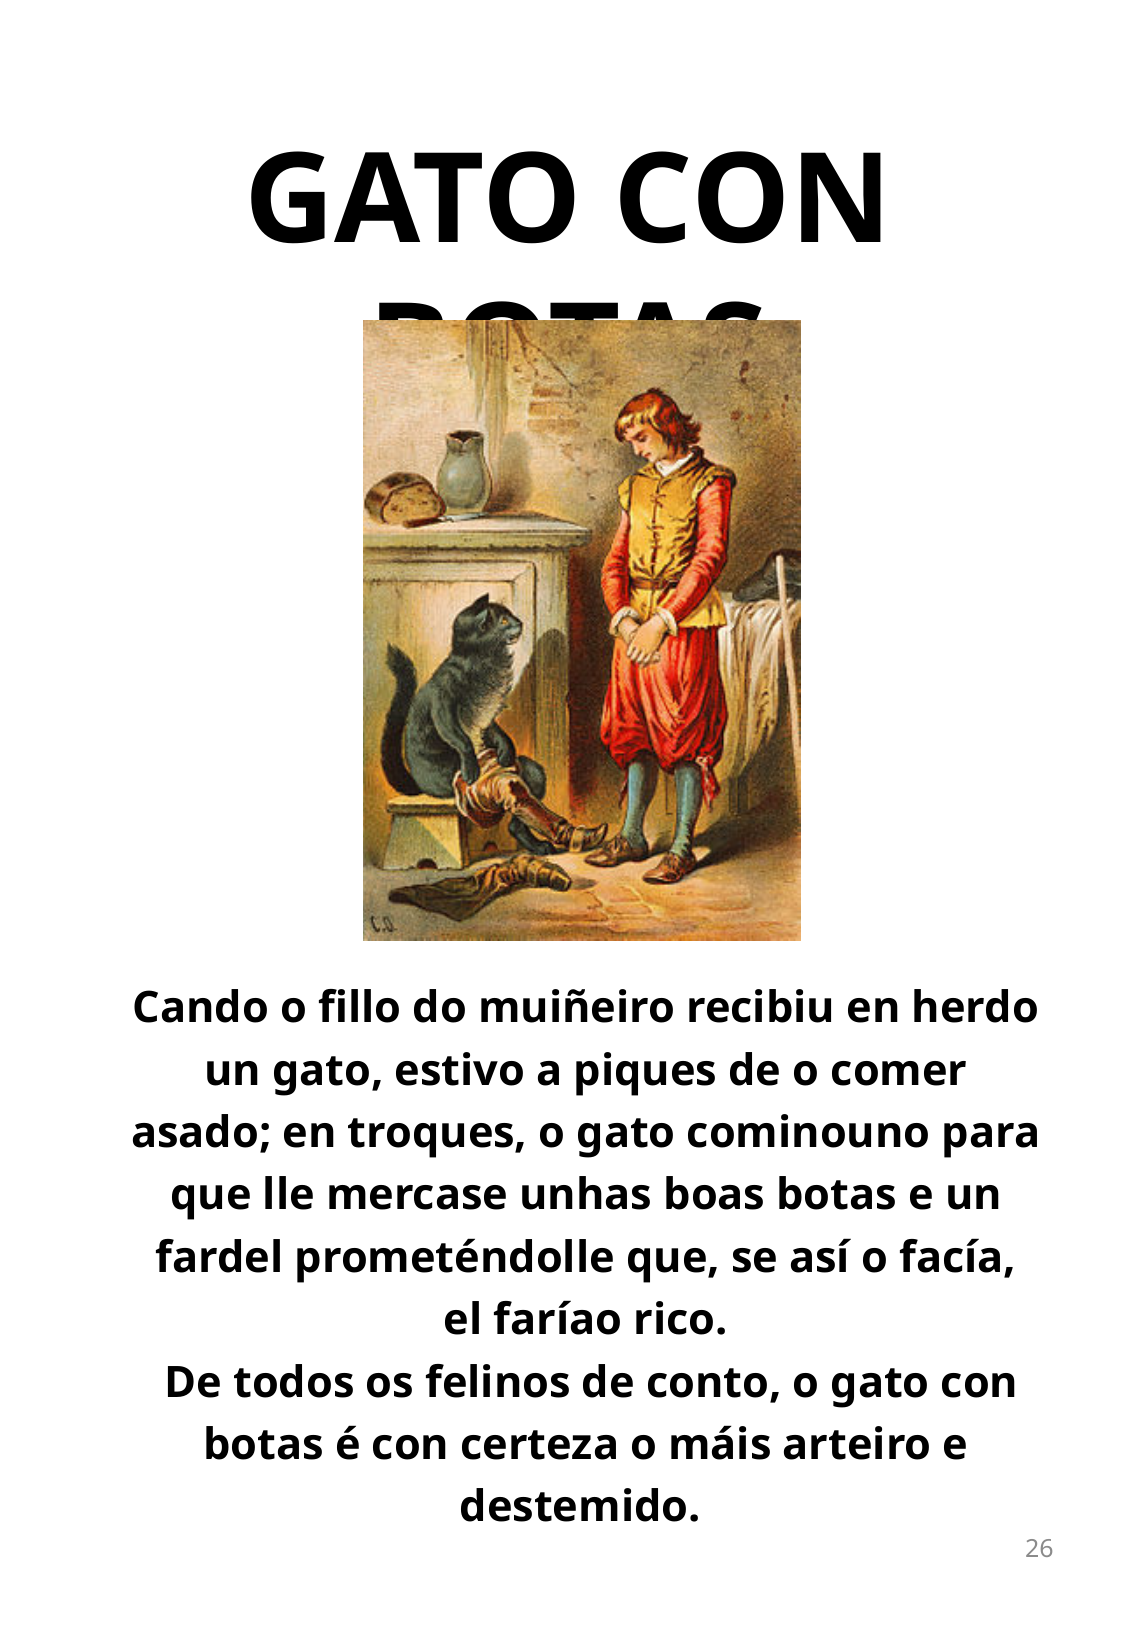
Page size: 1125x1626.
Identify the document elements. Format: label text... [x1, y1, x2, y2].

slide_number 26 [806, 1506, 1069, 1593]
text_box Cando o fillo do muiñeiro recibiu en herdo un gato, estivo a piques de o comer asado; en troques, o gato cominouno para que lle mercase unhas boas botas e un fardel prometéndolle que, se así o facía, el faríao rico. De todos os felinos de conto, o gato con botas é con certeza o máis arteiro e destemido. [128, 953, 1043, 1539]
picture [362, 319, 801, 942]
title GATO CON BOTAS [46, 167, 1090, 368]
